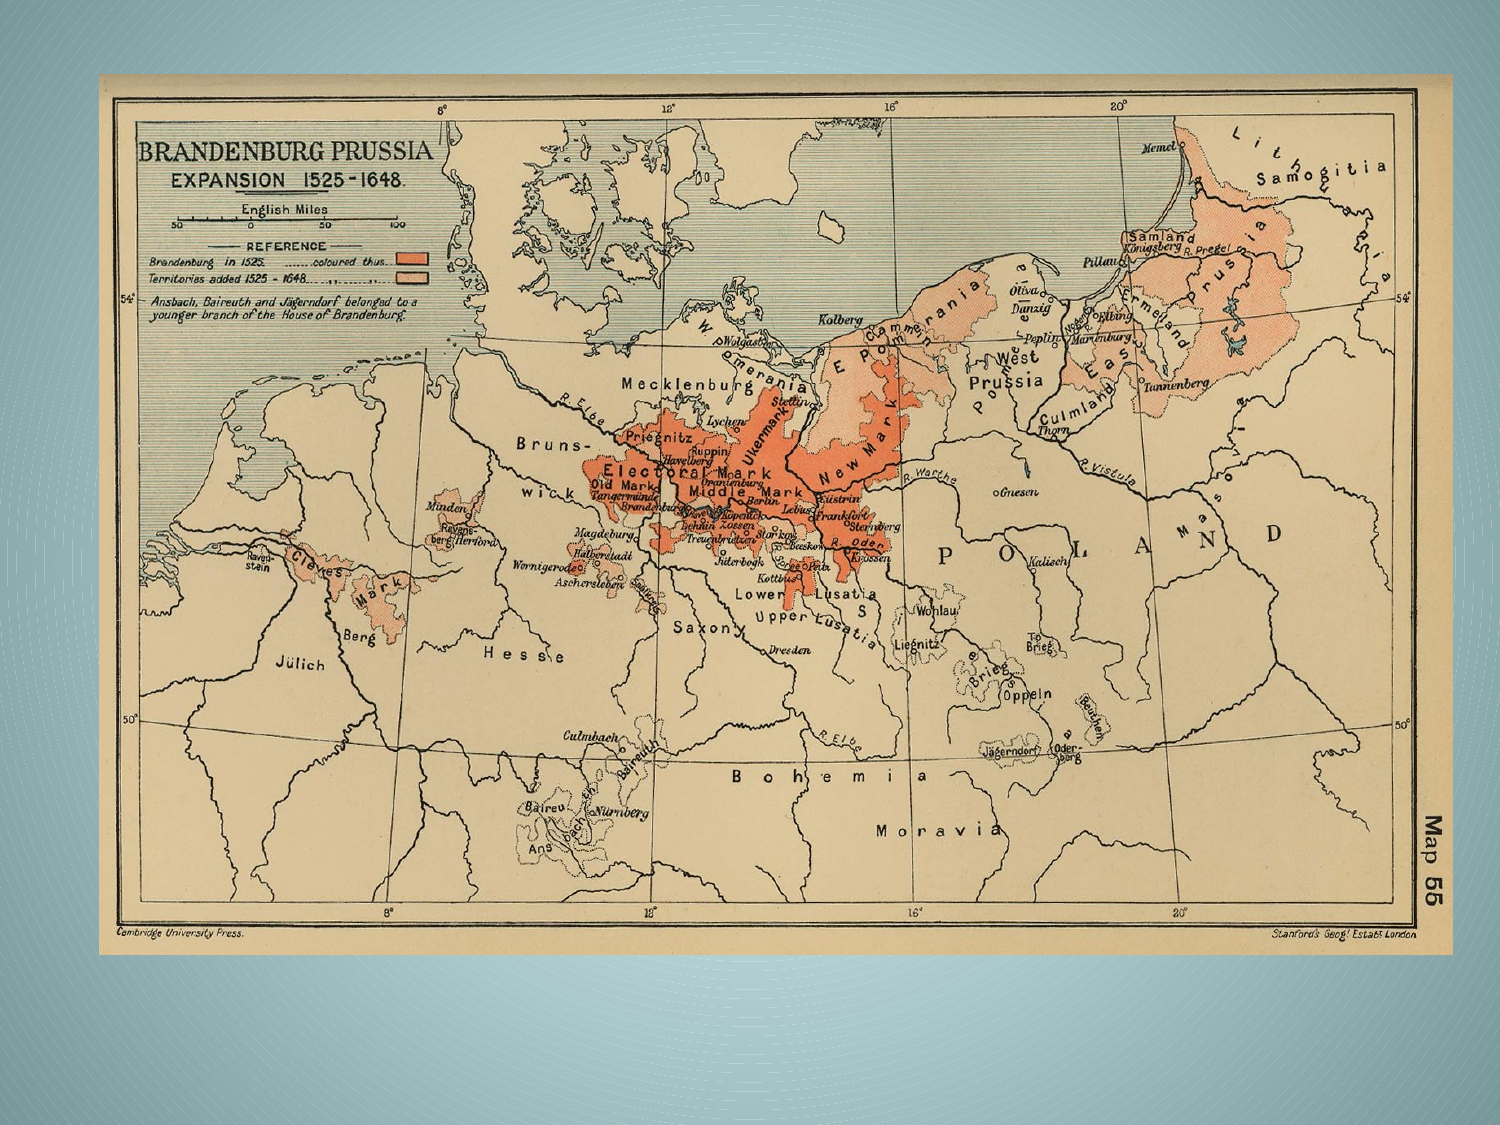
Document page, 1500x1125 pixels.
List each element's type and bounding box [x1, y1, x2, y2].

list [99, 74, 1454, 956]
